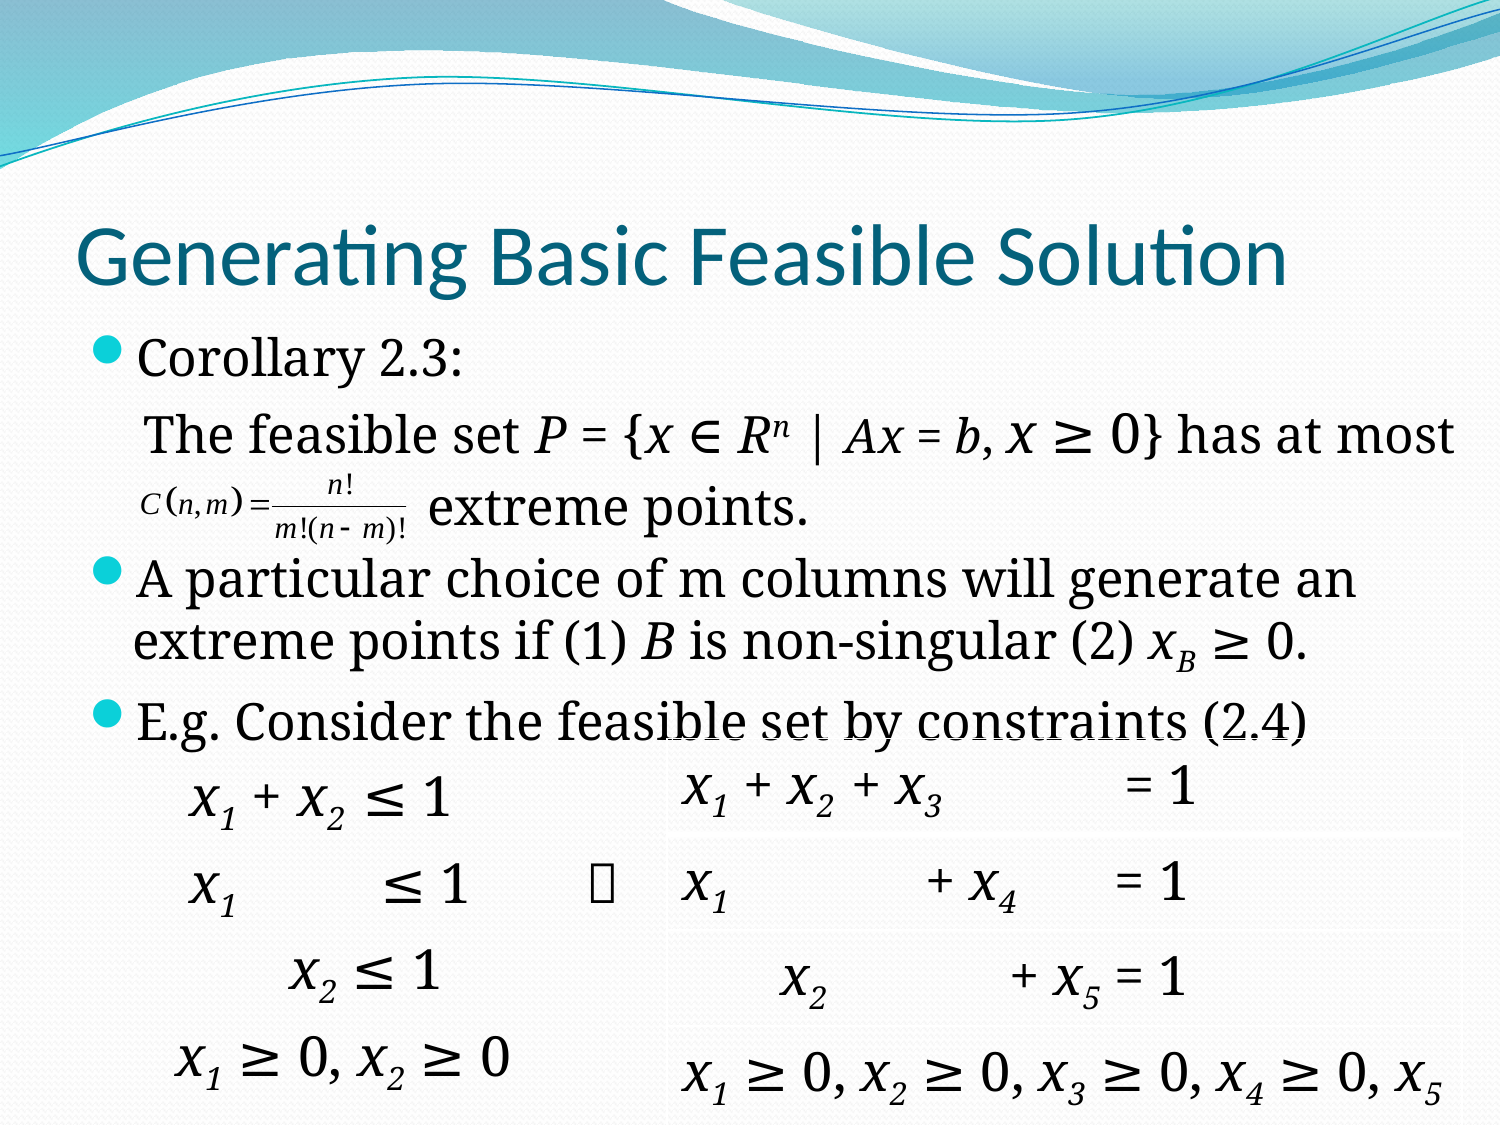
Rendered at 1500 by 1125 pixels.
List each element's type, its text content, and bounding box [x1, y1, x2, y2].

table_cell x2 + x5 = 1 [668, 931, 1461, 1025]
table_header x1 + x2 + x3 = 1 [668, 739, 1461, 832]
table_cell 1 0 0 1 1 0 0 0 1 [129, 466, 418, 563]
title Generating Basic Feasible Solution [75, 115, 1425, 303]
table_cell x1 + x4 = 1 [668, 837, 1461, 929]
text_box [135, 464, 413, 551]
table_cell x1 ≥ 0, x2 ≥ 0, x3 ≥ 0, x4 ≥ 0, x5 ≥ 0 [668, 1027, 1461, 1125]
list Corollary 2.3: The feasible set P = {x ∈ Rn | Ax = b, x ≥ 0} has at most extreme points. A particular choice of m columns will generate an extreme points if (1) B is non-singular (2) xB ≥ 0. E.g. Consider the feasible set by constraints (2.4) x1 + x2 ≤ 1 x1 ≤ 1  x2 ≤ 1 x1 ≥ 0, x2 ≥ 0 [75, 317, 1475, 1115]
